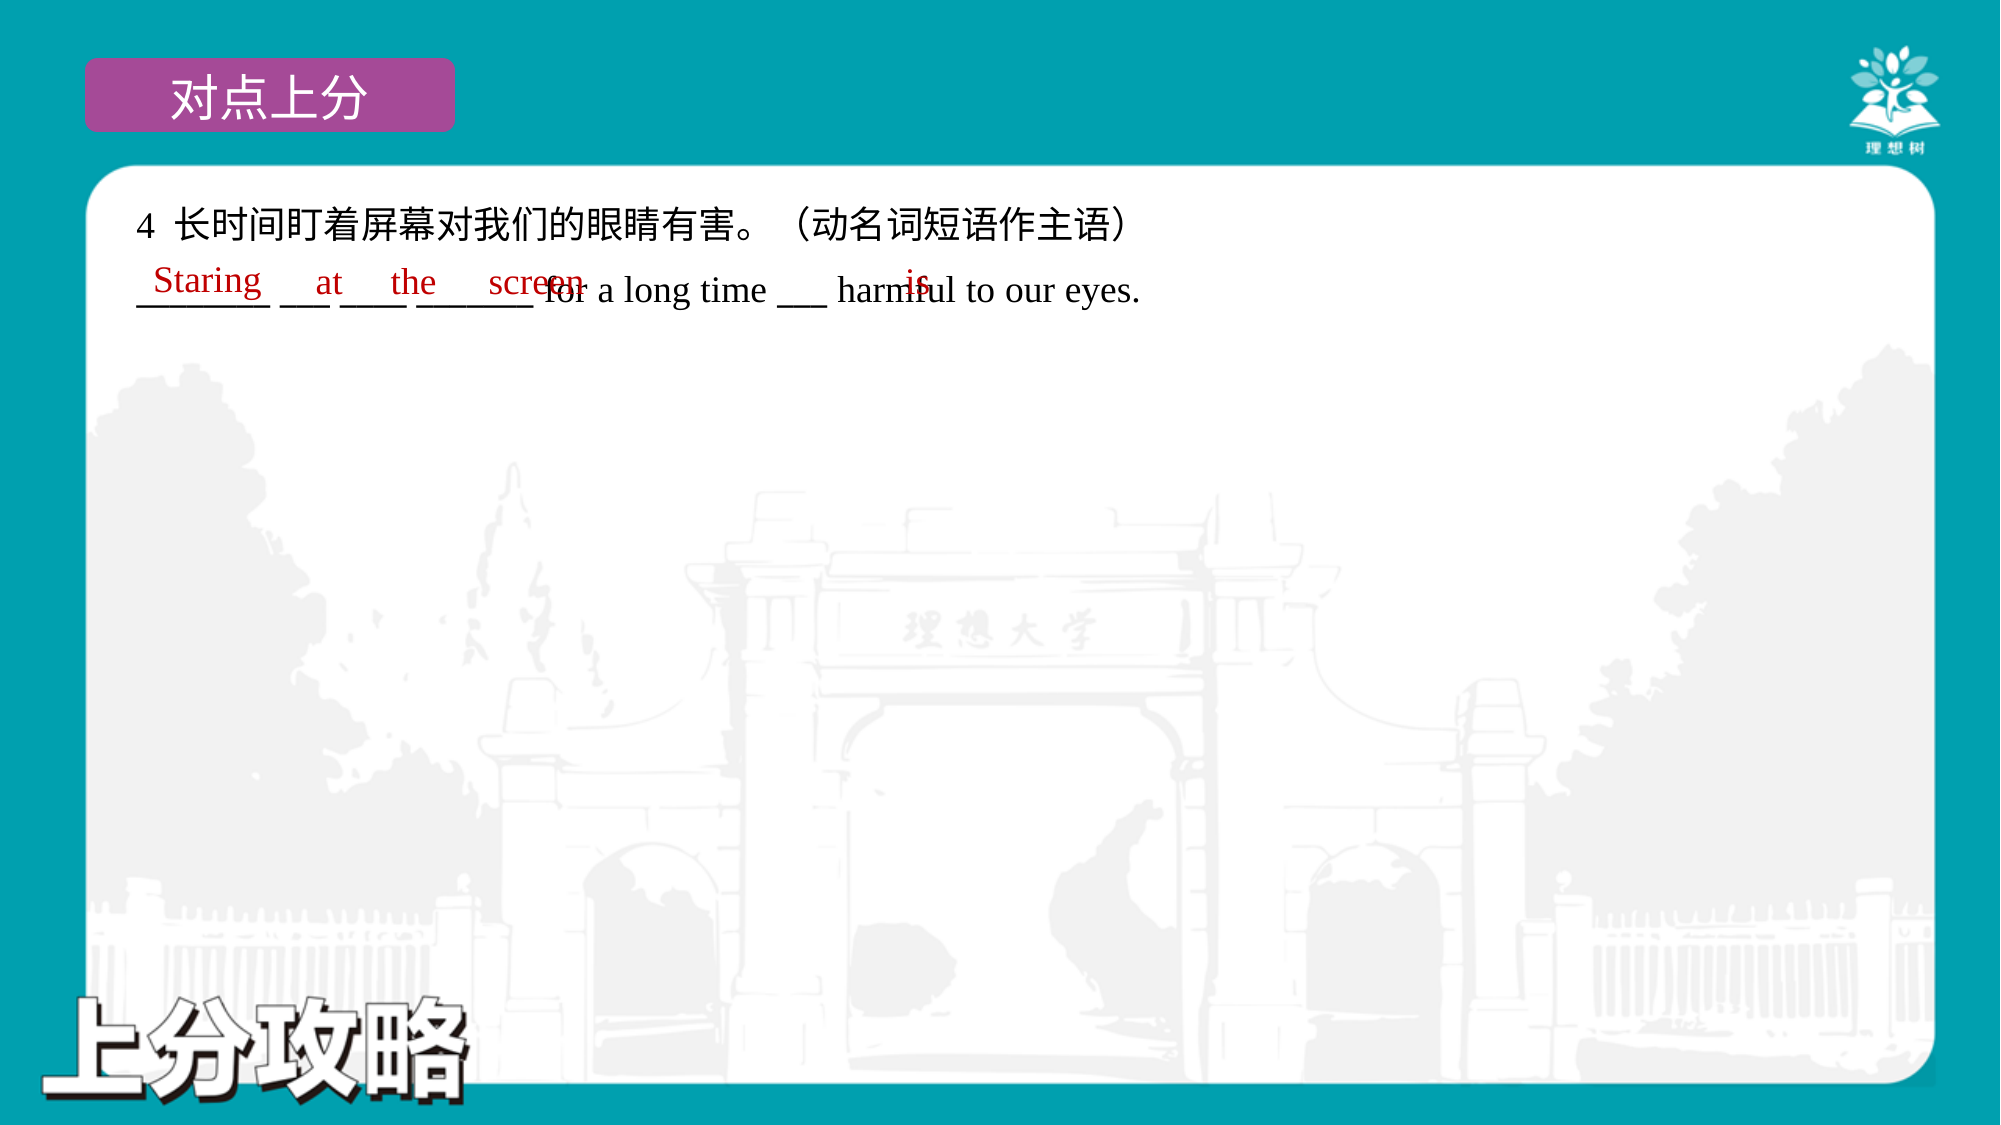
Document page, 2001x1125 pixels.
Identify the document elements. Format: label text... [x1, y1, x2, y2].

text_box is [891, 237, 944, 296]
text_box at [301, 237, 357, 296]
text_box screen [474, 237, 598, 296]
picture [0, 0, 2000, 1125]
text_box the [377, 237, 451, 296]
text_box 4 长时间盯着屏幕对我们的眼睛有害。（动名词短语作主语） ________ ___ ____ _______ for a long time ___ harmful to our eyes. [136, 177, 1865, 304]
text_box Staring [139, 235, 276, 294]
